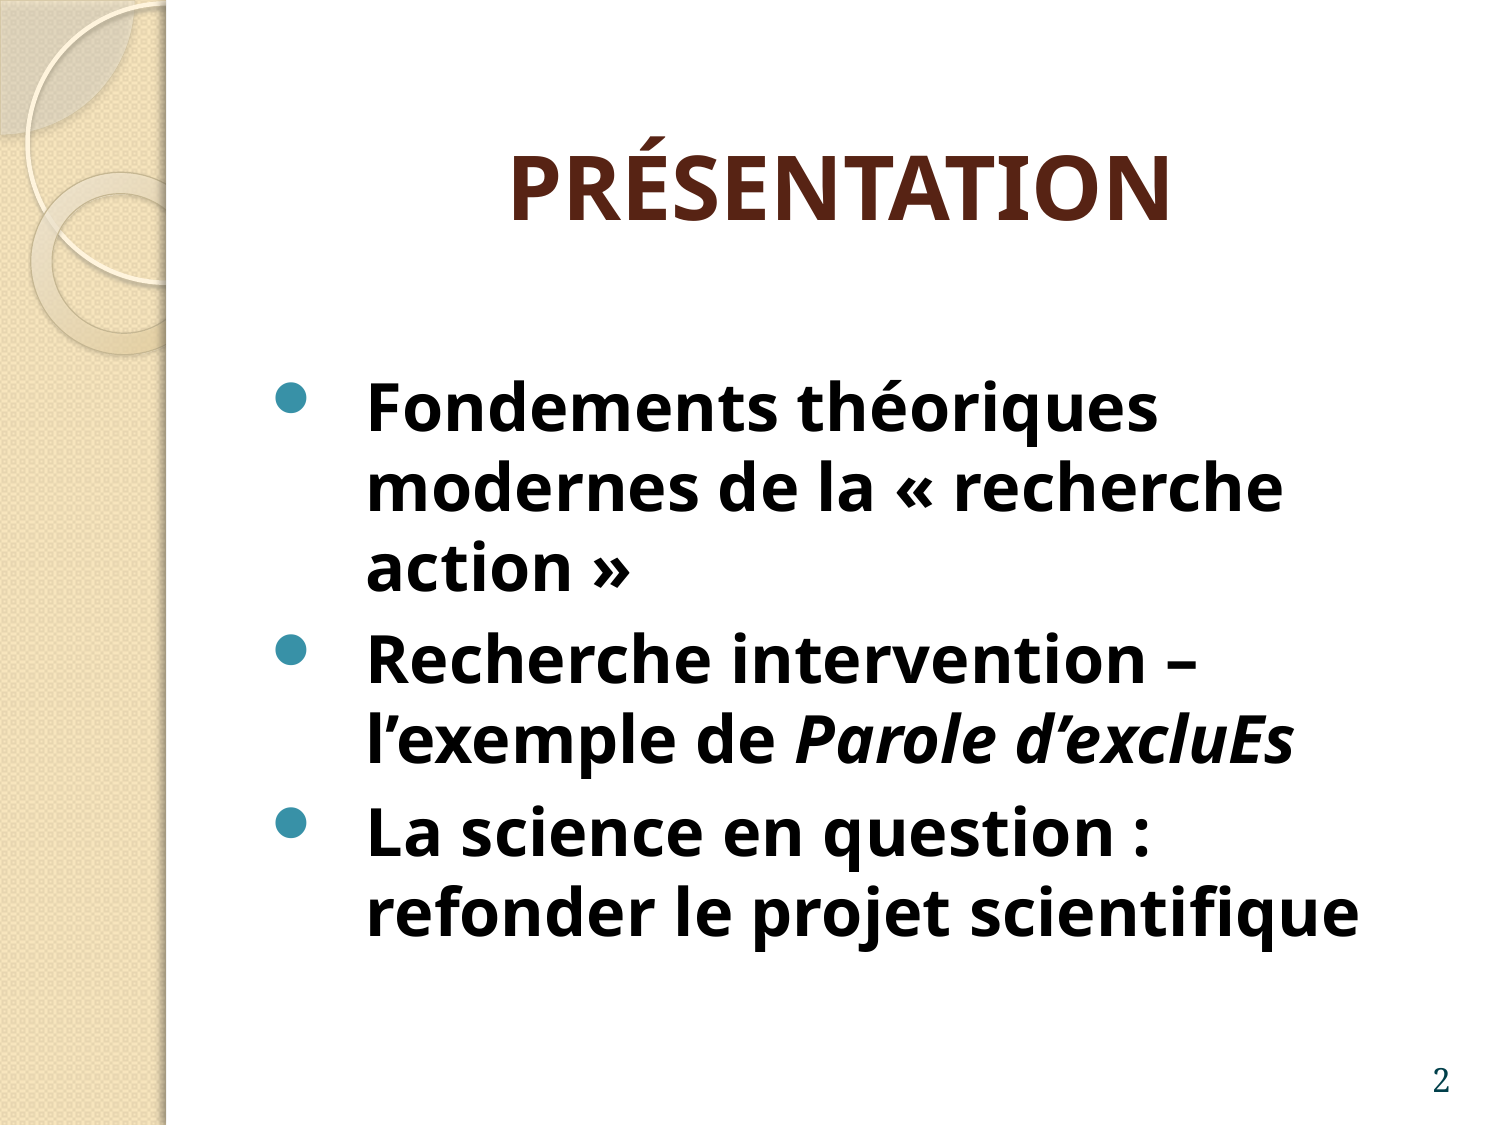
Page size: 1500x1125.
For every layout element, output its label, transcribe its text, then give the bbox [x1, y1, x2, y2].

title PRÉSENTATION [225, 91, 1456, 279]
list Fondements théoriques modernes de la « recherche action » Recherche intervention – l’exemple de Parole d’excluEs La science en question : refonder le projet scientifique [225, 357, 1463, 1011]
slide_number 2 [1115, 1034, 1466, 1113]
